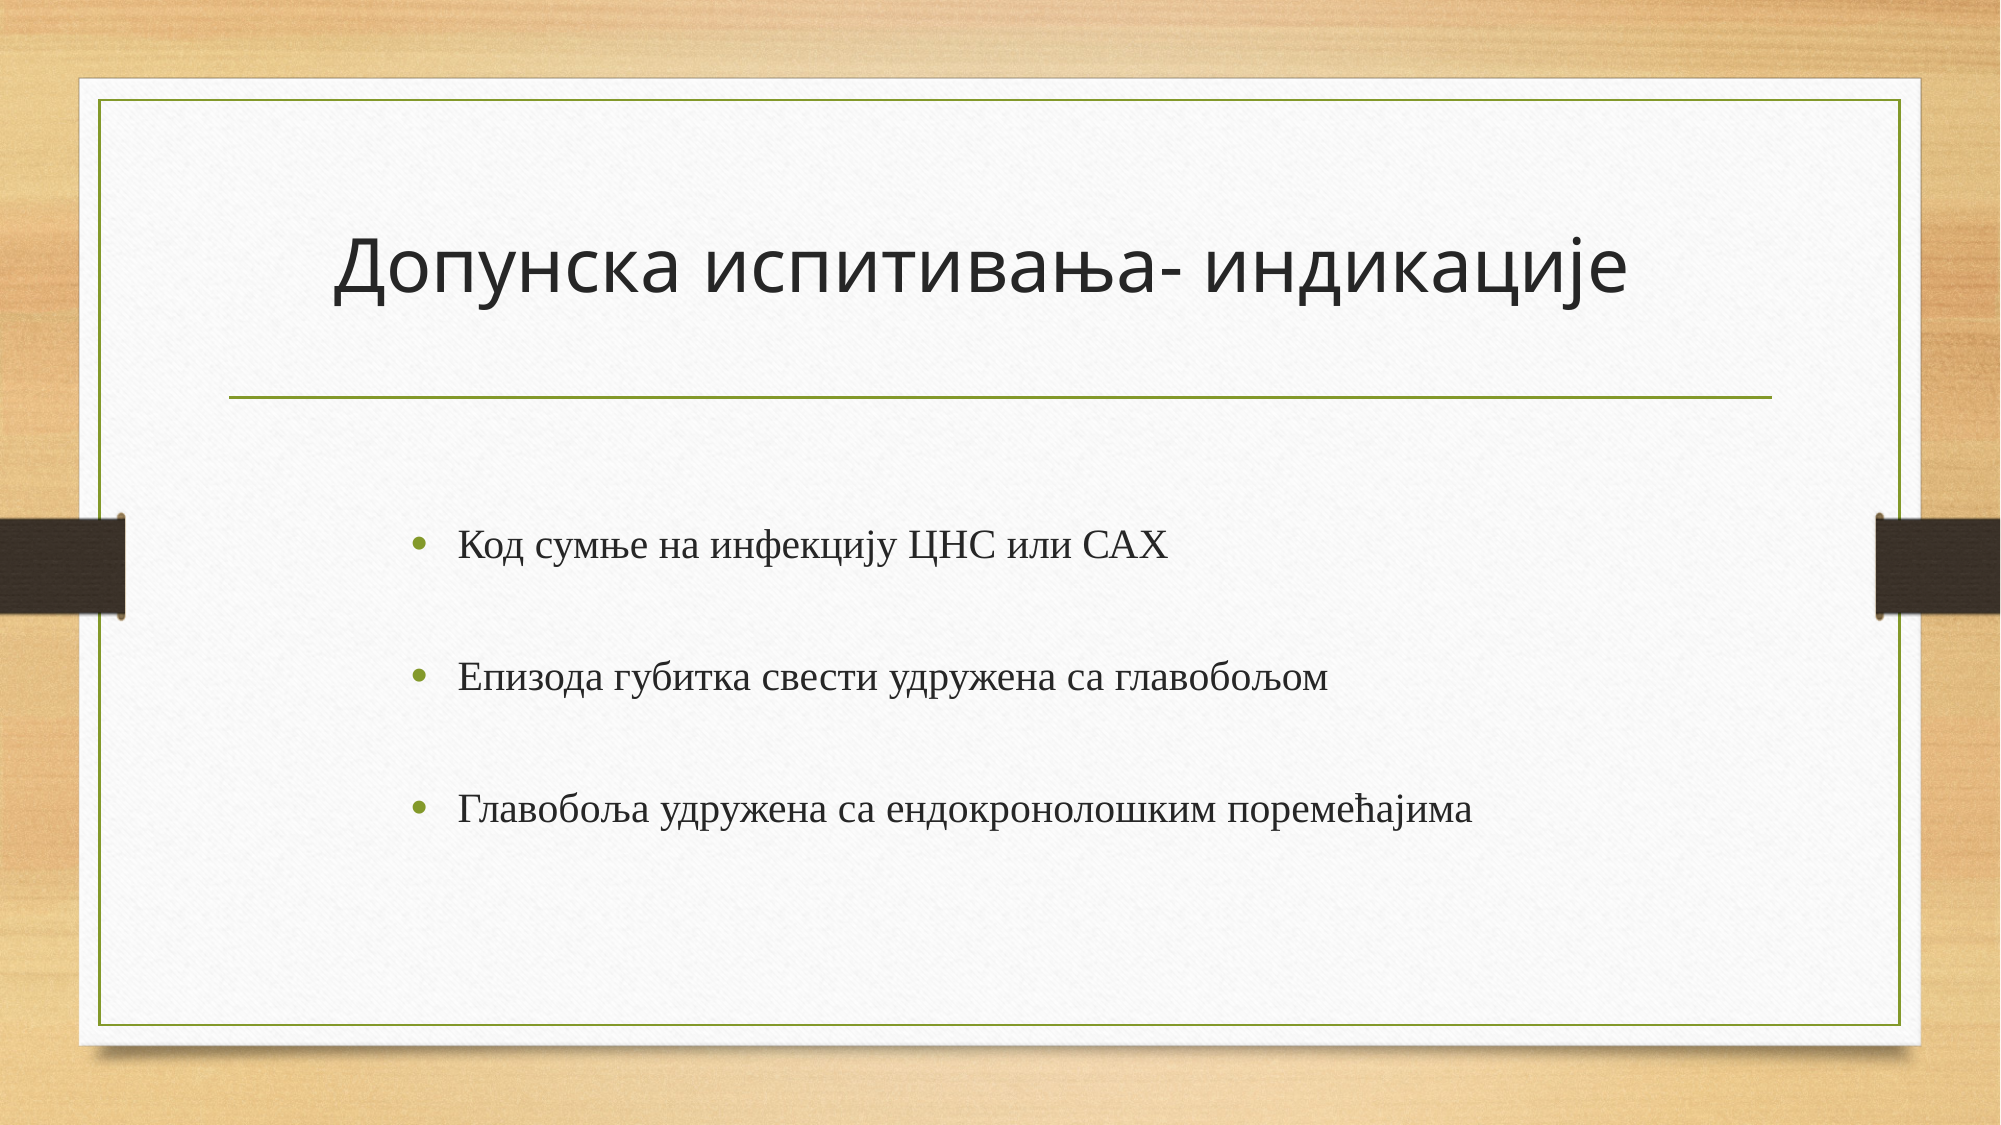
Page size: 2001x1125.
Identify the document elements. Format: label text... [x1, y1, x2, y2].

title Допунска испитивања- индикације [232, 208, 1733, 317]
list Код сумње на инфекцију ЦНС или САХ Епизода губитка свести удружена са главобољом Главобоља удружена са ендокронолошким поремећајима [395, 515, 1749, 977]
picture [0, 0, 2001, 1125]
